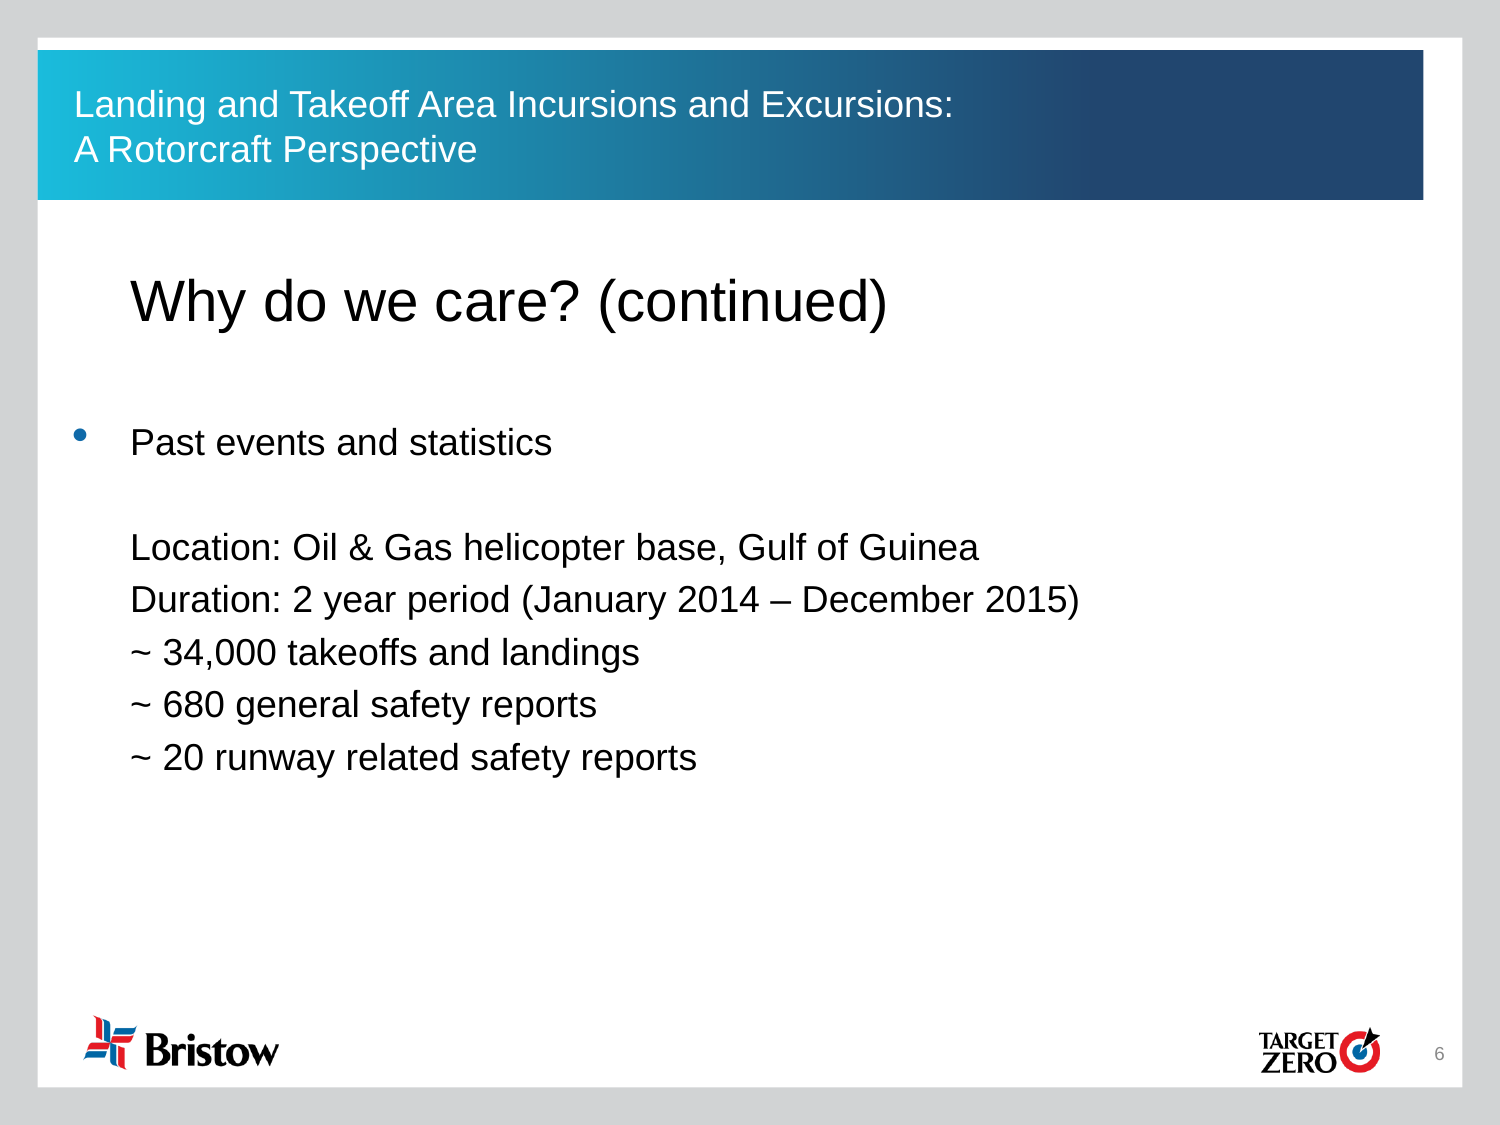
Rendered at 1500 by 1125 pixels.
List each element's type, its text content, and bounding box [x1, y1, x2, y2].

text_box Why do we care? (continued) Past events and statistics Location: Oil & Gas helicopter base, Gulf of Guinea Duration: 2 year period (January 2014 – December 2015) ~ 34,000 takeoffs and landings ~ 680 general safety reports ~ 20 runway related safety reports [73, 255, 1424, 998]
picture [1259, 1027, 1380, 1073]
picture [83, 1015, 279, 1070]
text_box Landing and Takeoff Area Incursions and Excursions: A Rotorcraft Perspective [73, 50, 1424, 200]
